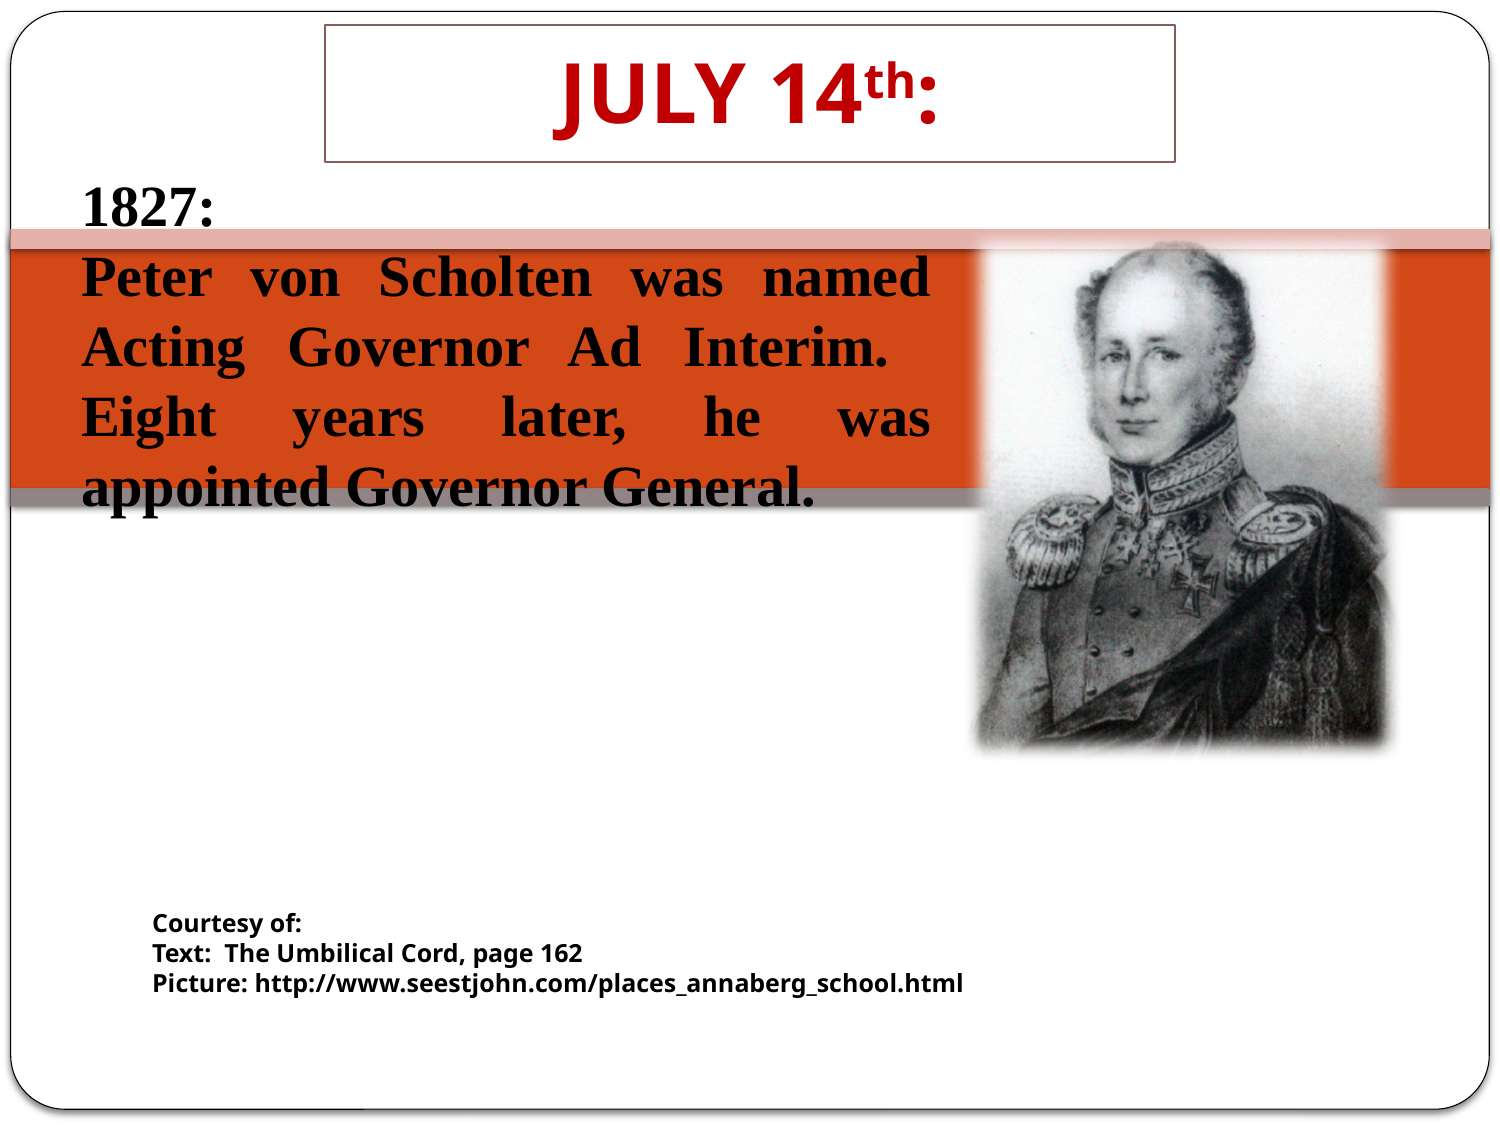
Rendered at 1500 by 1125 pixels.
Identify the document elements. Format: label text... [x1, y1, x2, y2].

picture [962, 224, 1404, 763]
text_box [11, 0, 358, 181]
text_box Courtesy of: Text: The Umbilical Cord, page 162 Picture: http://www.seestjohn.com/places_annaberg_school.html [137, 900, 1338, 1005]
title JULY 14th: [358, 24, 1176, 163]
text_box 1827: Peter von Scholten was named Acting Governor Ad Interim. Eight years later, he was appointed Governor General. [75, 162, 938, 800]
